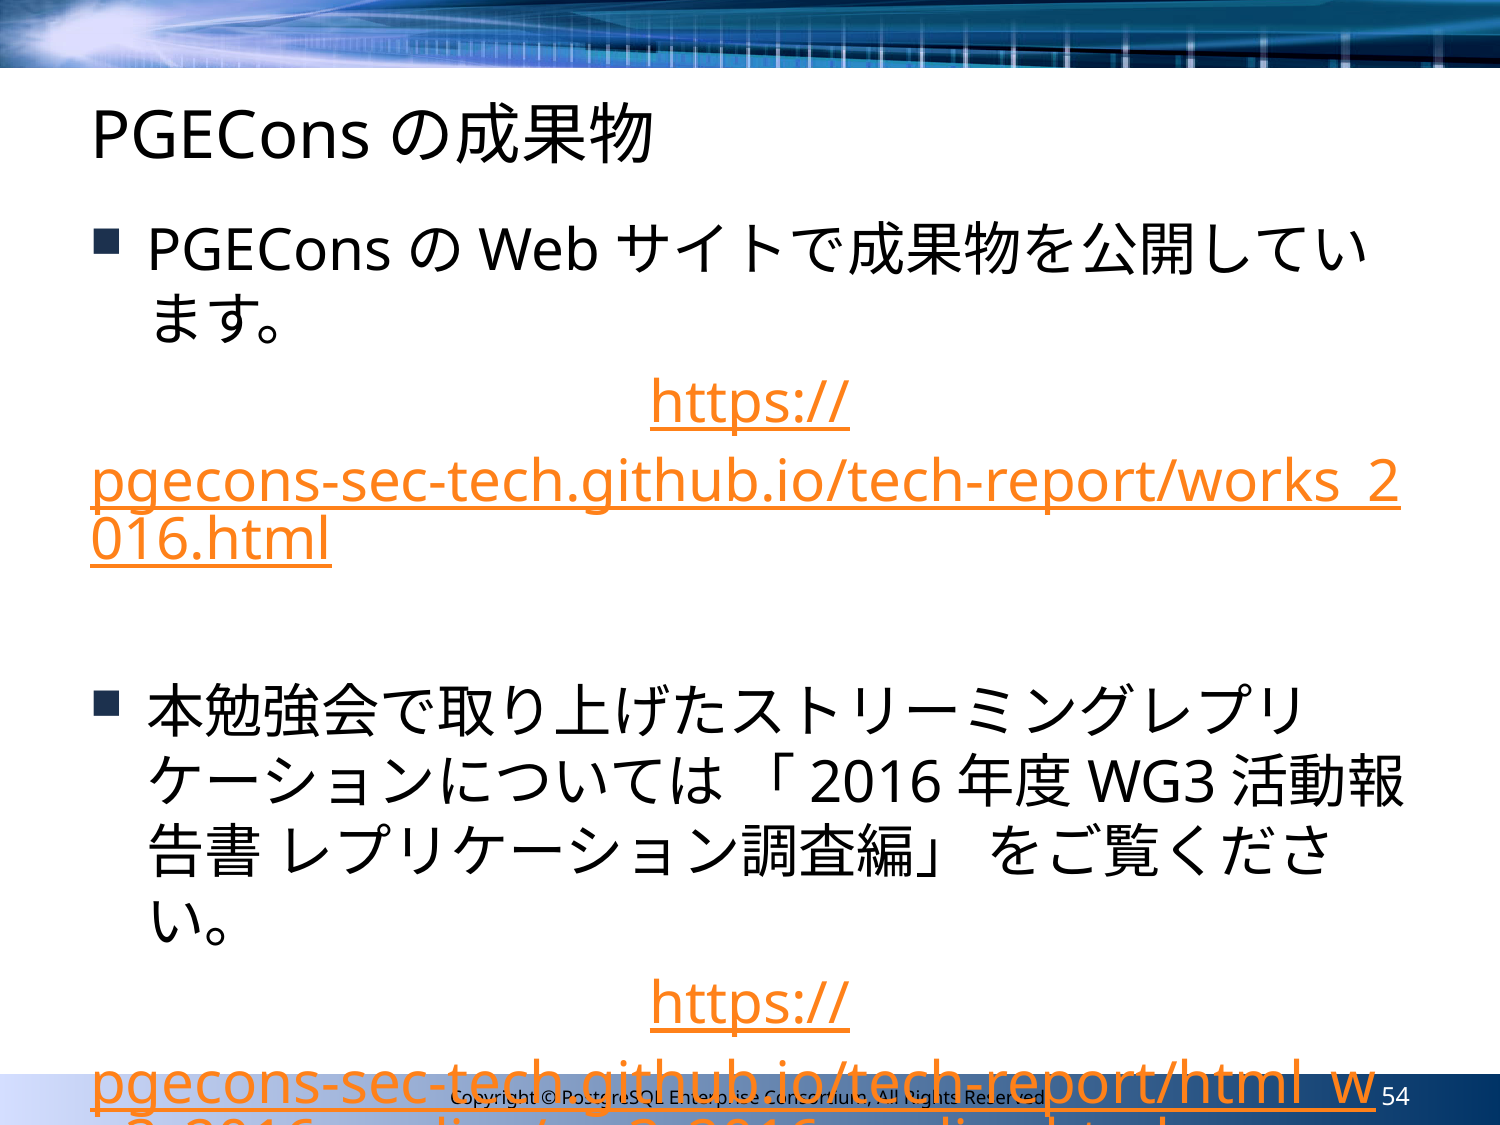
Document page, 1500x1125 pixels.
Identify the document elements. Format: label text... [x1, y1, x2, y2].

list PGEConsのWebサイトで成果物を公開しています。 https://pgecons-sec-tech.github.io/tech-report/works_2016.html 本勉強会で取り上げたストリーミングレプリケーションについては 「2016年度WG3活動報告書 レプリケーション調査編」 をご覧ください。 https://pgecons-sec-tech.github.io/tech-report/html_wg3_2016_replica/wg3_2016_replica.html [74, 204, 1426, 1016]
slide_number 54 [1074, 1074, 1426, 1123]
picture [0, 0, 1500, 68]
title PGEConsの成果物 [74, 81, 1426, 183]
